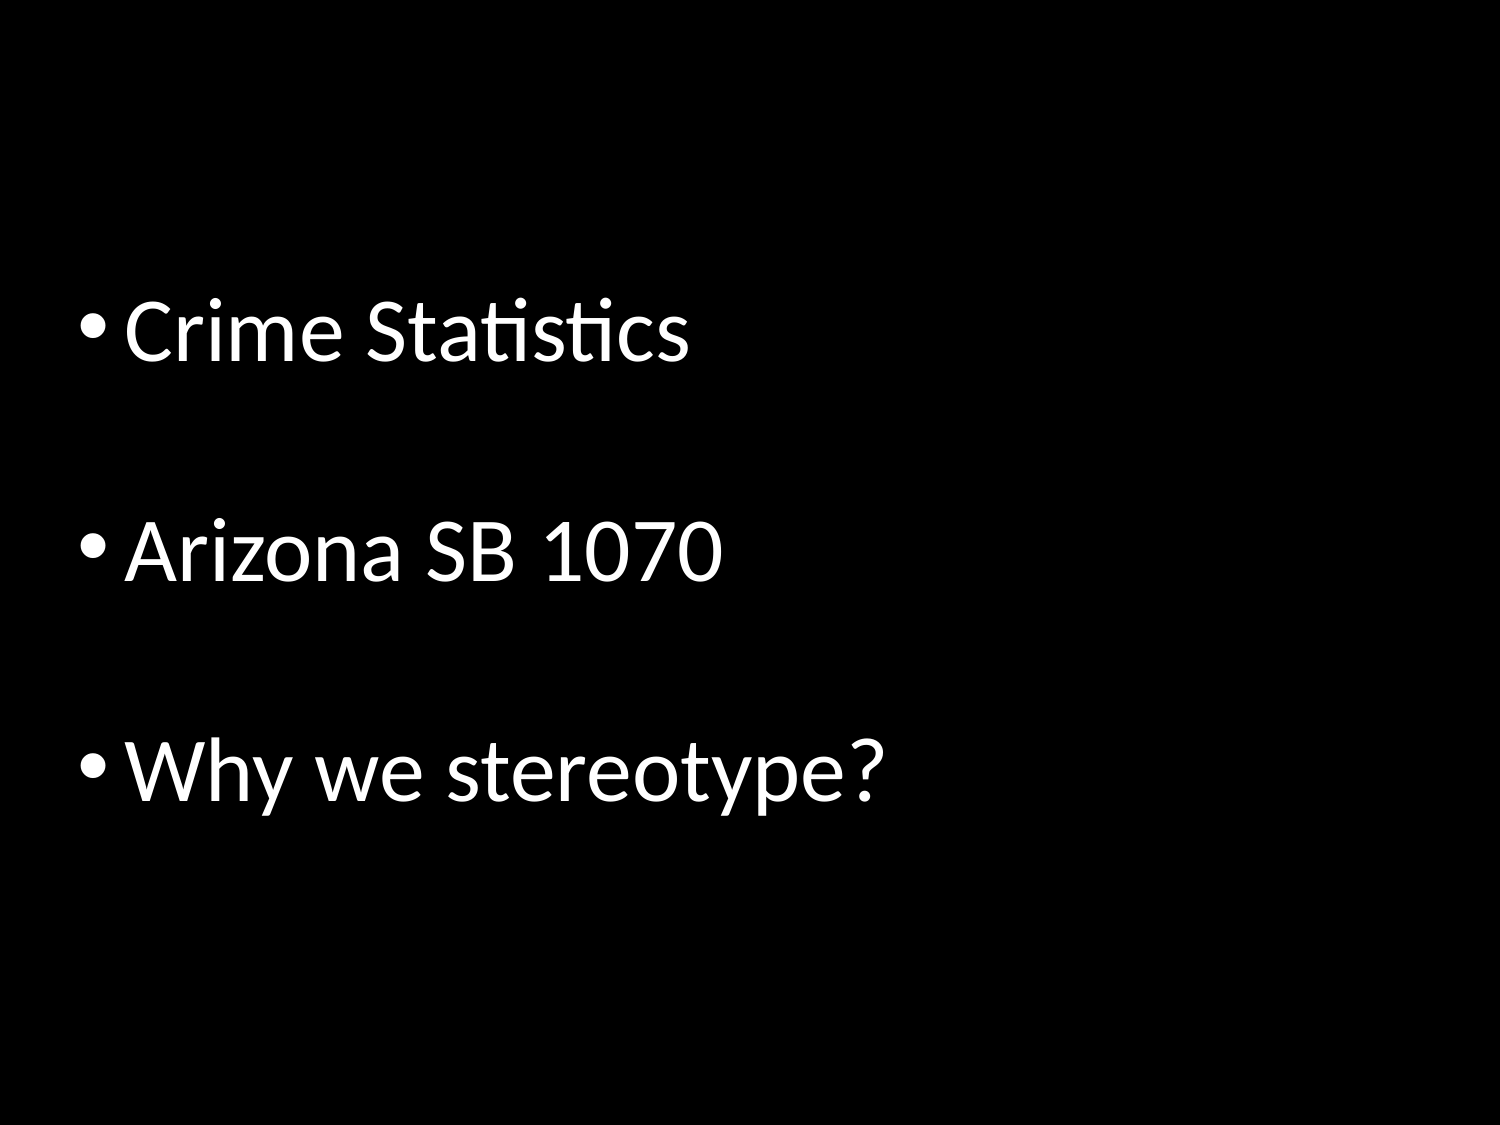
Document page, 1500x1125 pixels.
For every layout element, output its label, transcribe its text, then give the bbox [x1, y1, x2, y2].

text_box Crime Statistics Arizona SB 1070 Why we stereotype? [62, 262, 950, 827]
